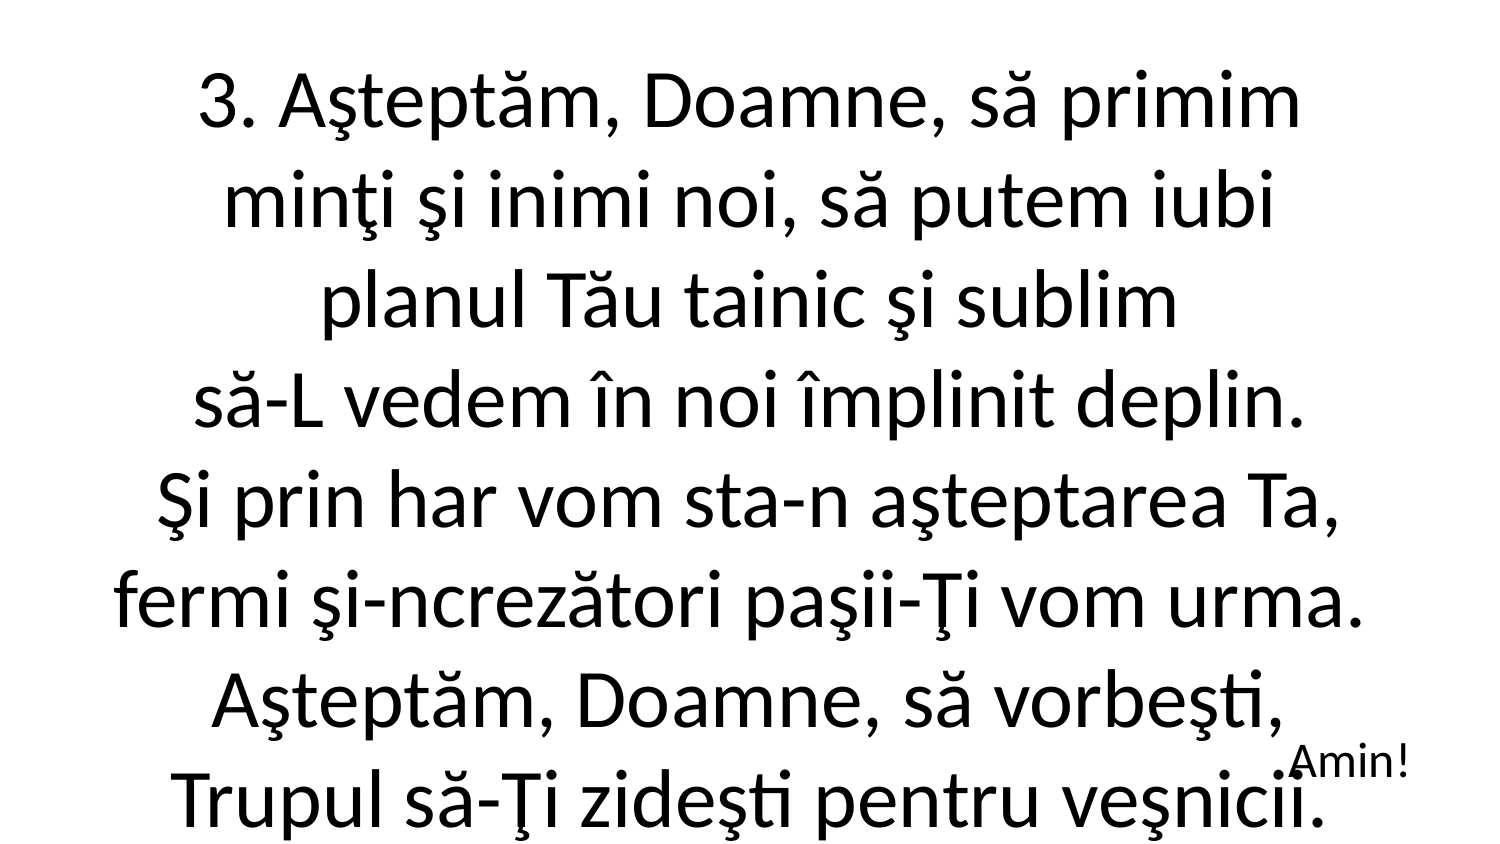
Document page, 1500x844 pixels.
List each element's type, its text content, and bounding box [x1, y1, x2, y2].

text_box Amin! [1273, 674, 1427, 795]
text_box 3. Aşteptăm, Doamne, să primim minţi şi inimi noi, să putem iubi planul Tău tainic şi sublim să-L vedem în noi împlinit deplin. Şi prin har vom sta-n aşteptarea Ta, fermi şi-ncrezători paşii-Ţi vom urma. Aşteptăm, Doamne, să vorbeşti, Trupul să-Ţi zideşti pentru veşnicii. [98, 0, 1402, 844]
